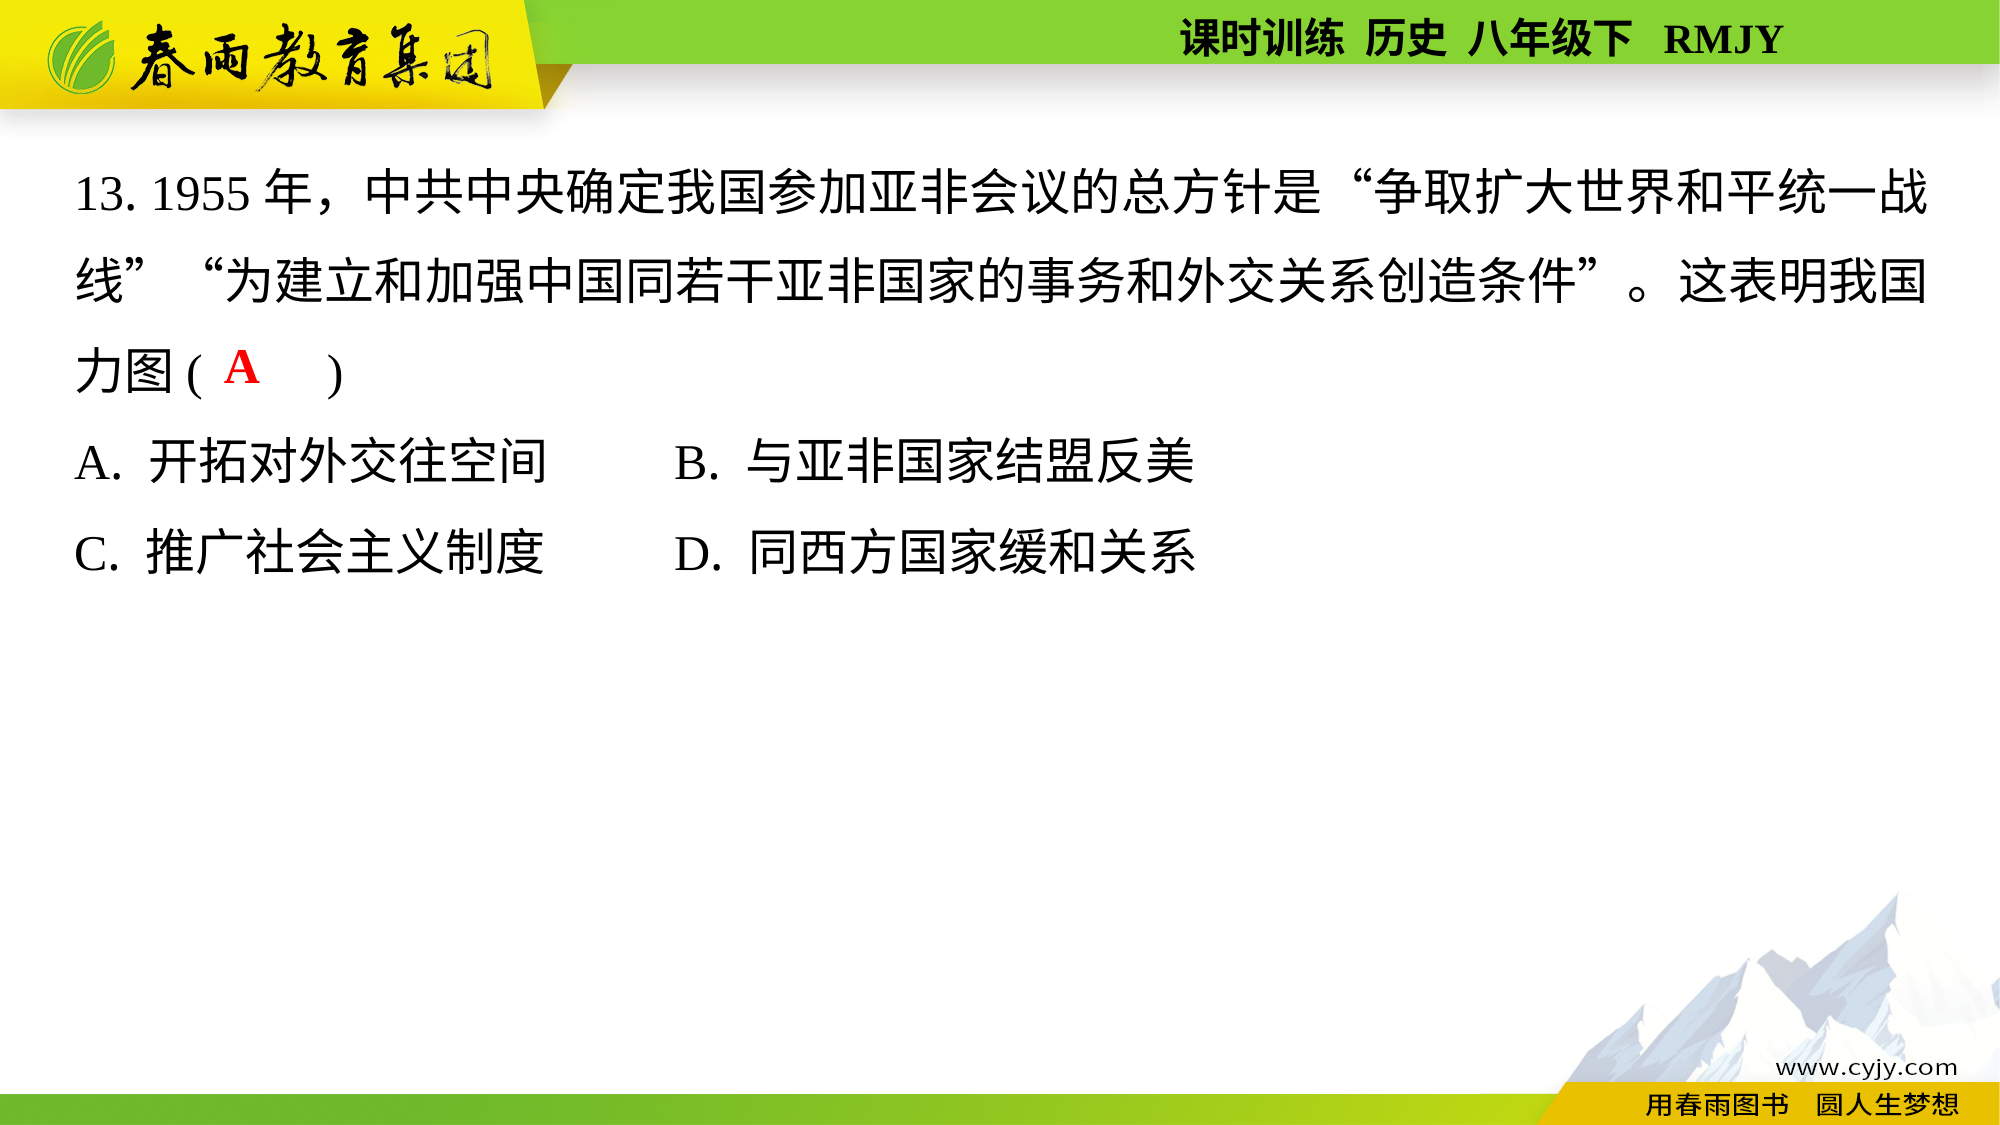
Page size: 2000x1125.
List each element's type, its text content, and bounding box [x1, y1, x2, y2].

text_box A [208, 326, 275, 401]
list 13. 1955年，中共中央确定我国参加亚非会议的总方针是“争取扩大世界和平统一战线”“为建立和加强中国同若干亚非国家的事务和外交关系创造条件”。这表明我国力图( ) A. 开拓对外交往空间 B. 与亚非国家结盟反美 C. 推广社会主义制度 D. 同西方国家缓和关系 [59, 122, 1944, 592]
picture [0, 0, 2000, 1125]
